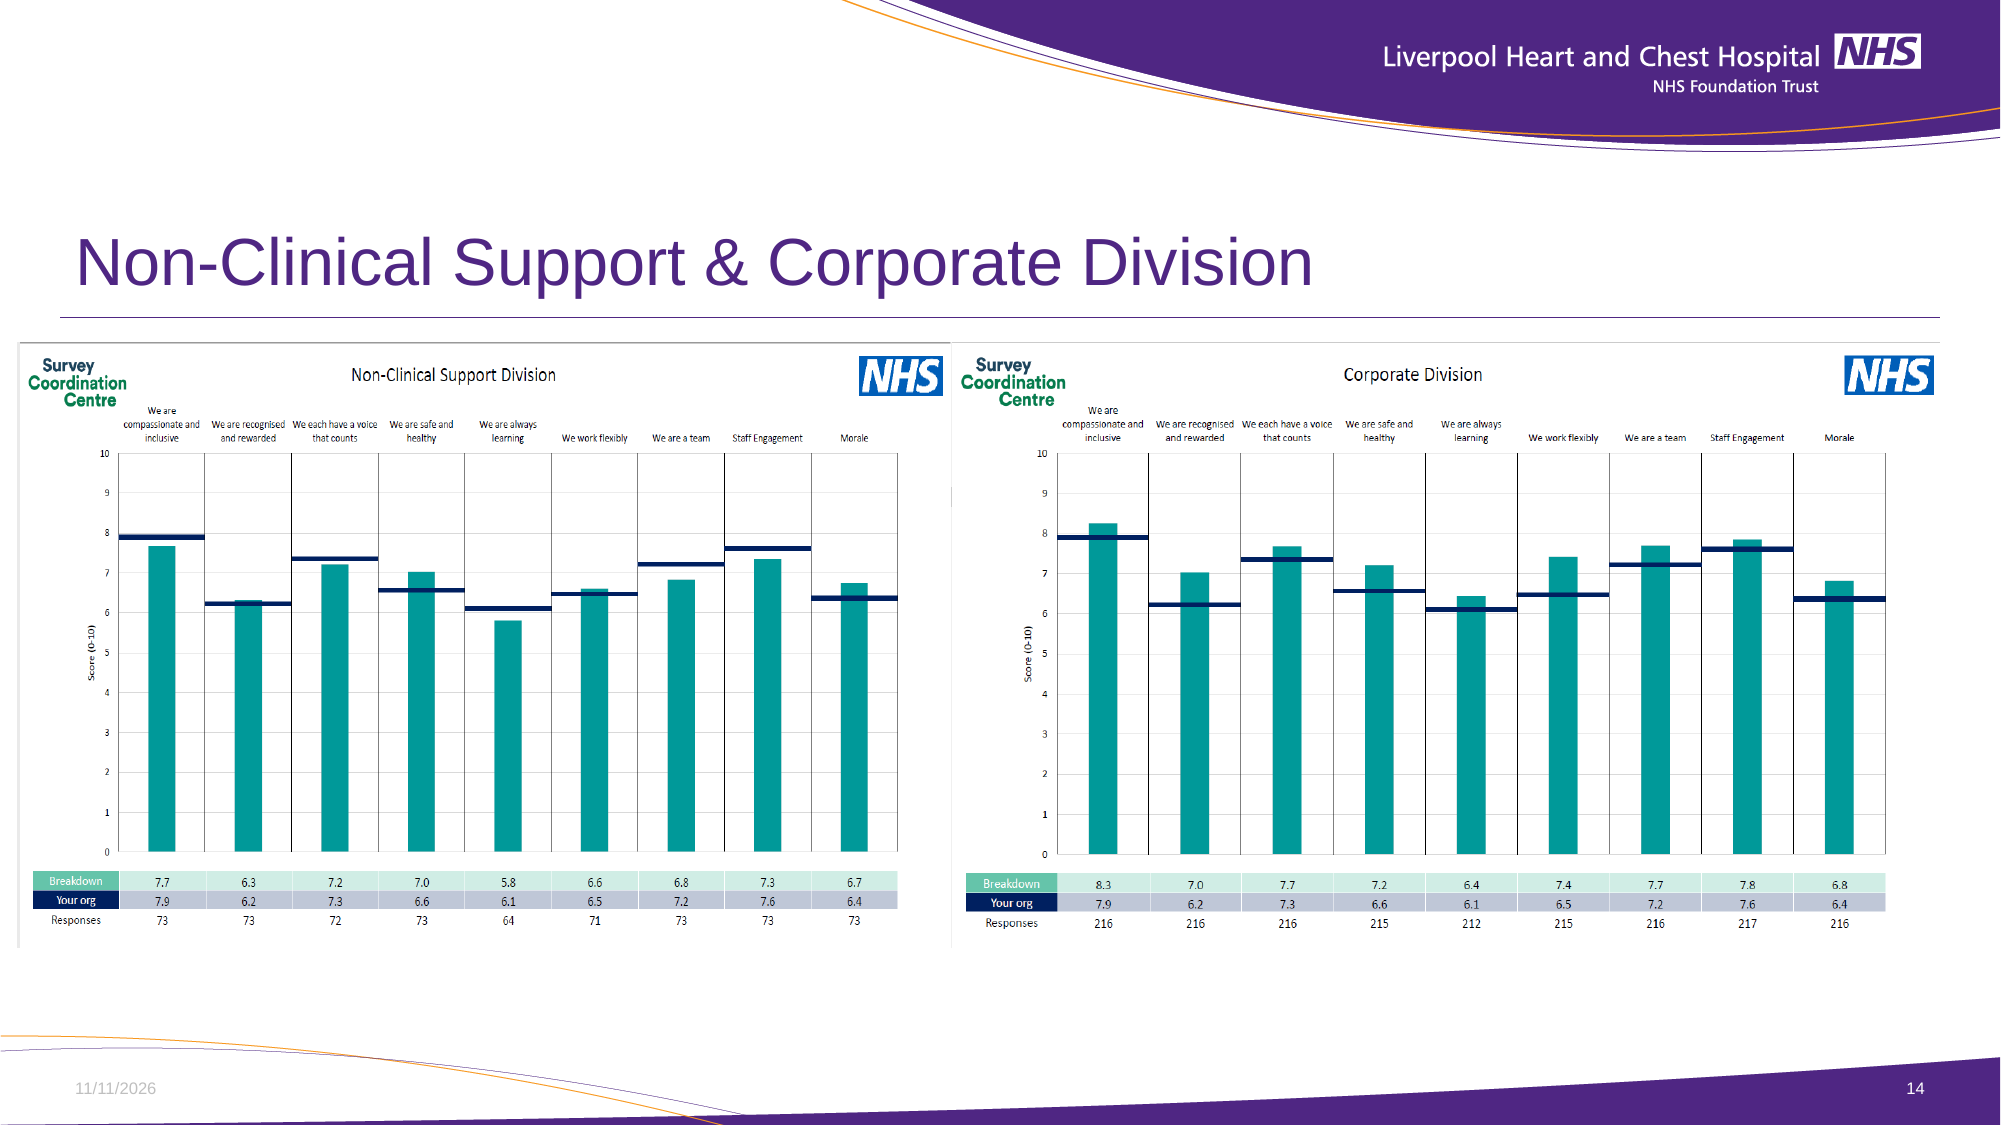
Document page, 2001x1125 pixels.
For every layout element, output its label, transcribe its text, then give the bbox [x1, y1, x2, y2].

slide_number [60, 1058, 511, 1118]
title Non-Clinical Support & Corporate Division [60, 169, 1940, 308]
slide_number 14 [1489, 1058, 1940, 1118]
picture [0, 0, 2001, 1125]
